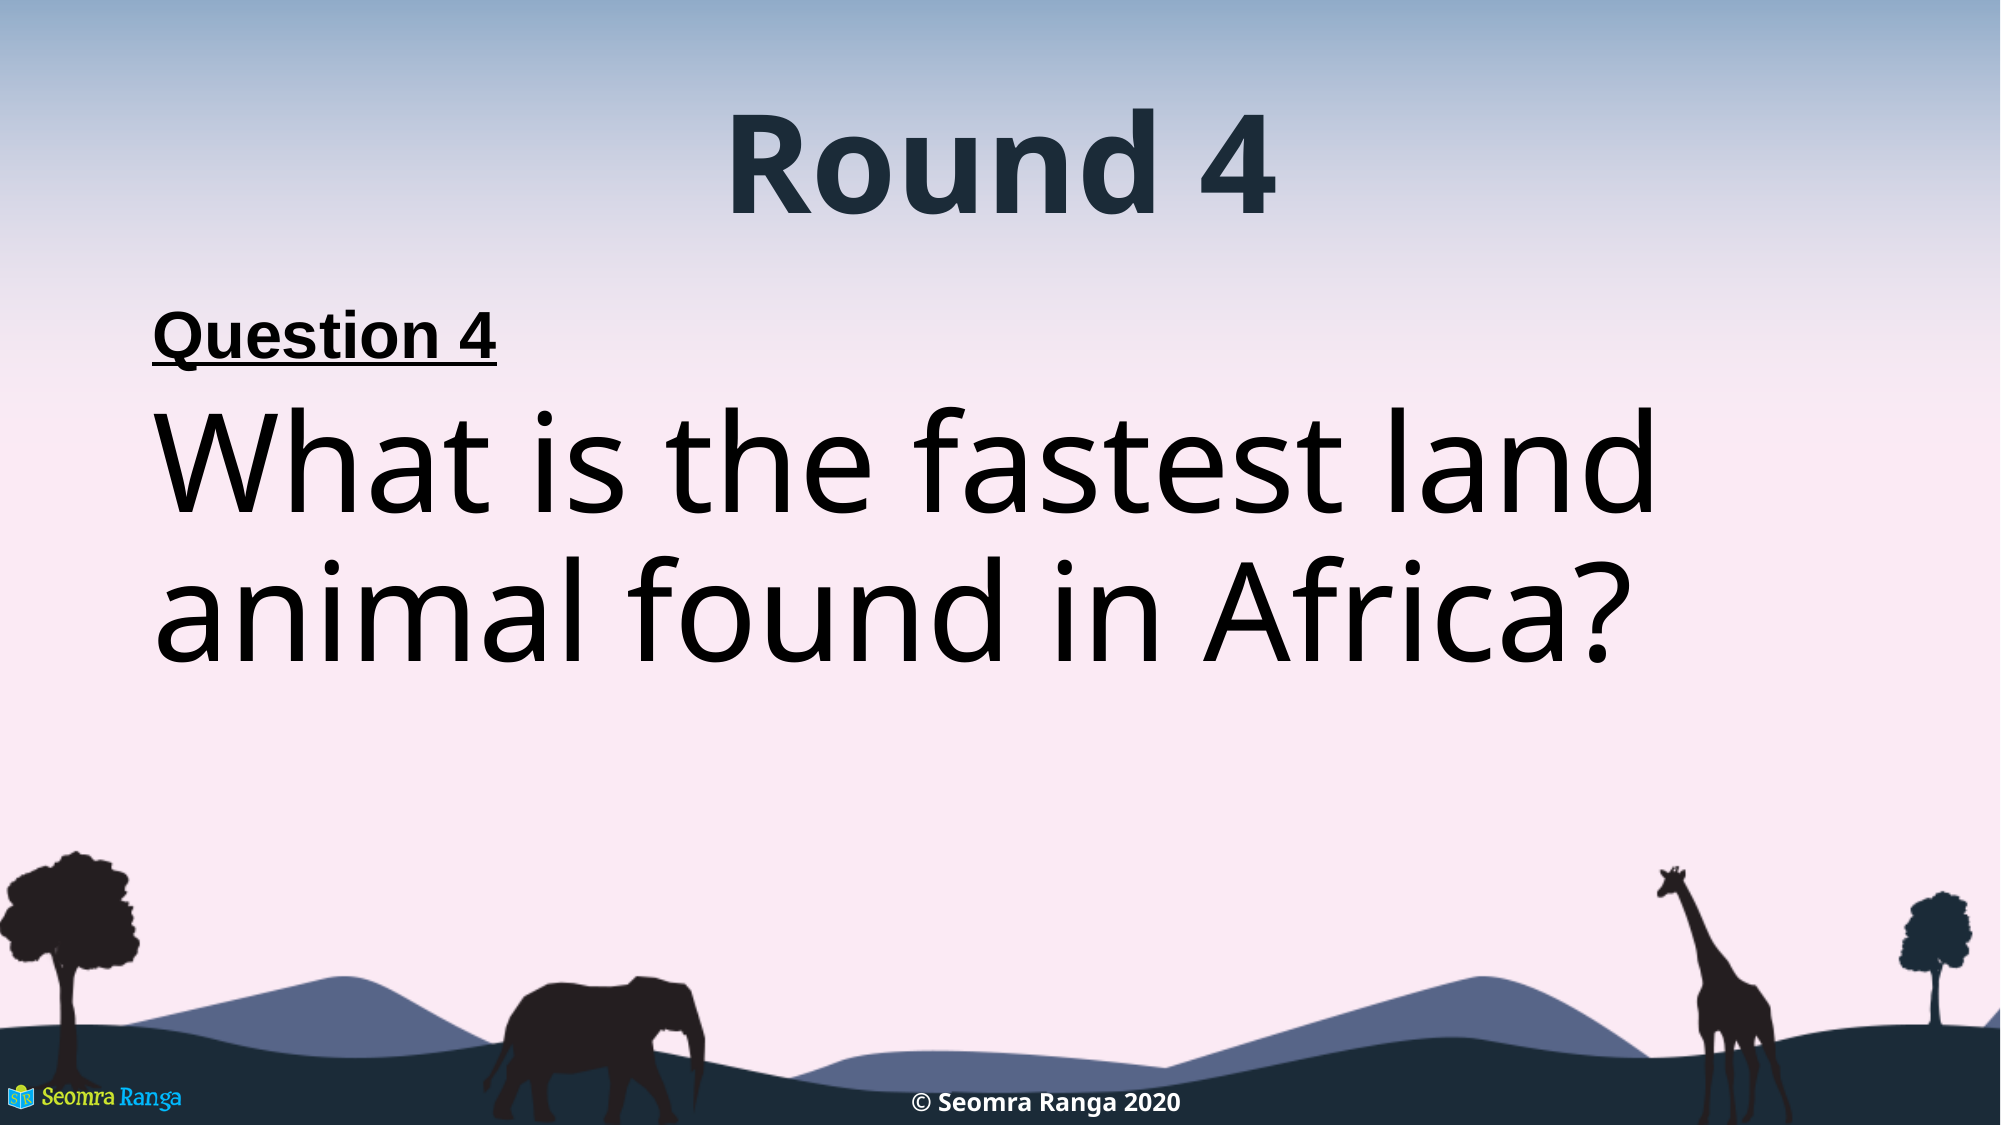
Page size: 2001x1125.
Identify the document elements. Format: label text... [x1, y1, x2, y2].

picture [0, 0, 2001, 1125]
title Round 4 [137, 59, 1863, 278]
list Question 4 What is the fastest land animal found in Africa? [137, 293, 1863, 1014]
text_box © Seomra Ranga 2020 www.seomraranga.com [762, 1079, 1330, 1125]
